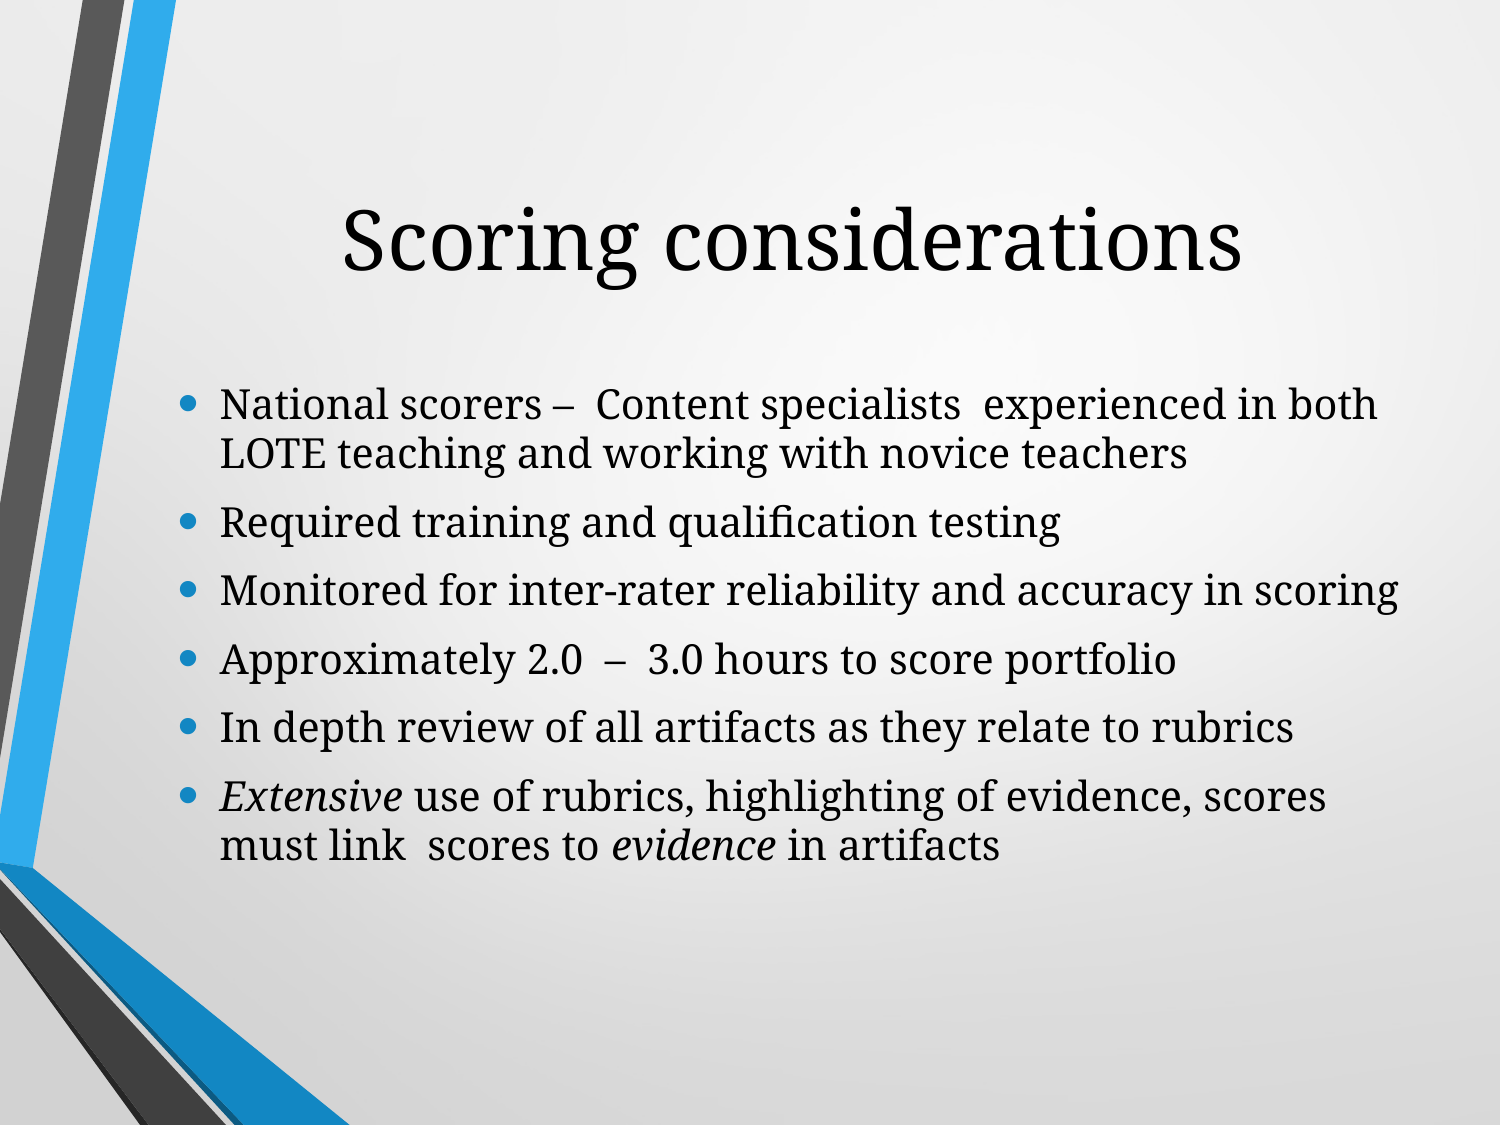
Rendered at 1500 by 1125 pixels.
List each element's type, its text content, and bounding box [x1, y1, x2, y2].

list National scorers – Content specialists experienced in both LOTE teaching and working with novice teachers Required training and qualification testing Monitored for inter-rater reliability and accuracy in scoring Approximately 2.0 – 3.0 hours to score portfolio In depth review of all artifacts as they relate to rubrics Extensive use of rubrics, highlighting of evidence, scores must link scores to evidence in artifacts [162, 350, 1427, 897]
title Scoring considerations [161, 75, 1425, 400]
